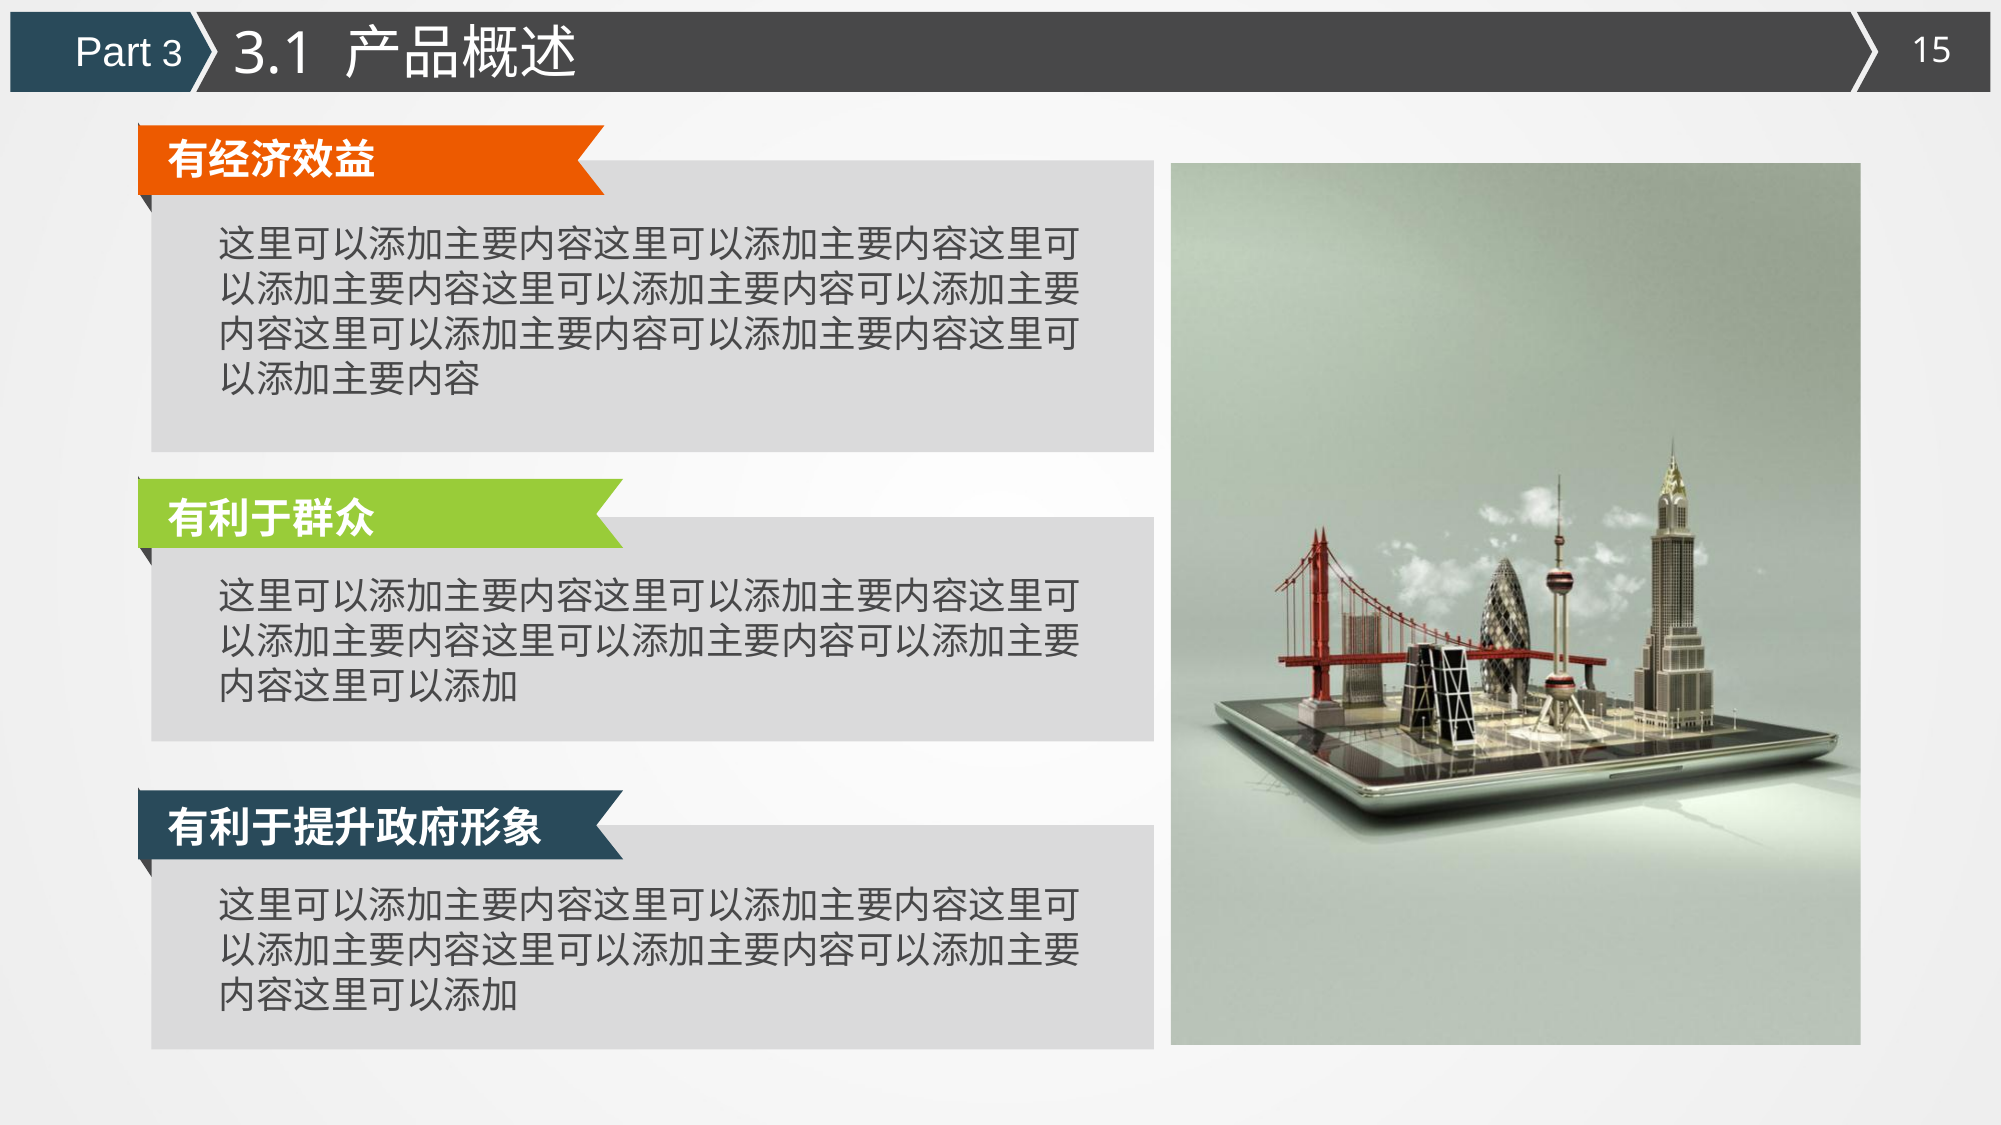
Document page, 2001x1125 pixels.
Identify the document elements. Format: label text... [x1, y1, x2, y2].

text_box 有利于提升政府形象 [153, 793, 559, 859]
text_box 有经济效益 [152, 125, 392, 191]
text_box 这里可以添加主要内容这里可以添加主要内容这里可以添加主要内容这里可以添加主要内容可以添加主要内容这里可以添加主要内容可以添加主要内容这里可以添加主要内容 [204, 212, 1119, 408]
text_box [139, 548, 152, 566]
picture [0, 0, 2001, 1125]
text_box 有利于群众 [152, 484, 392, 550]
text_box [138, 478, 624, 548]
text_box [140, 195, 152, 213]
text_box [151, 517, 1154, 742]
text_box 这里可以添加主要内容这里可以添加主要内容这里可以添加主要内容这里可以添加主要内容可以添加主要内容这里可以添加 [204, 873, 1119, 1024]
text_box [151, 160, 1154, 453]
text_box [138, 790, 624, 860]
text_box [138, 125, 605, 195]
text_box [1170, 163, 1861, 1045]
text_box [140, 860, 152, 877]
text_box Part 3 [22, 17, 198, 83]
text_box [151, 825, 1154, 1050]
text_box 3.1 产品概述 [218, 7, 1046, 93]
text_box 这里可以添加主要内容这里可以添加主要内容这里可以添加主要内容这里可以添加主要内容可以添加主要内容这里可以添加 [204, 564, 1119, 715]
